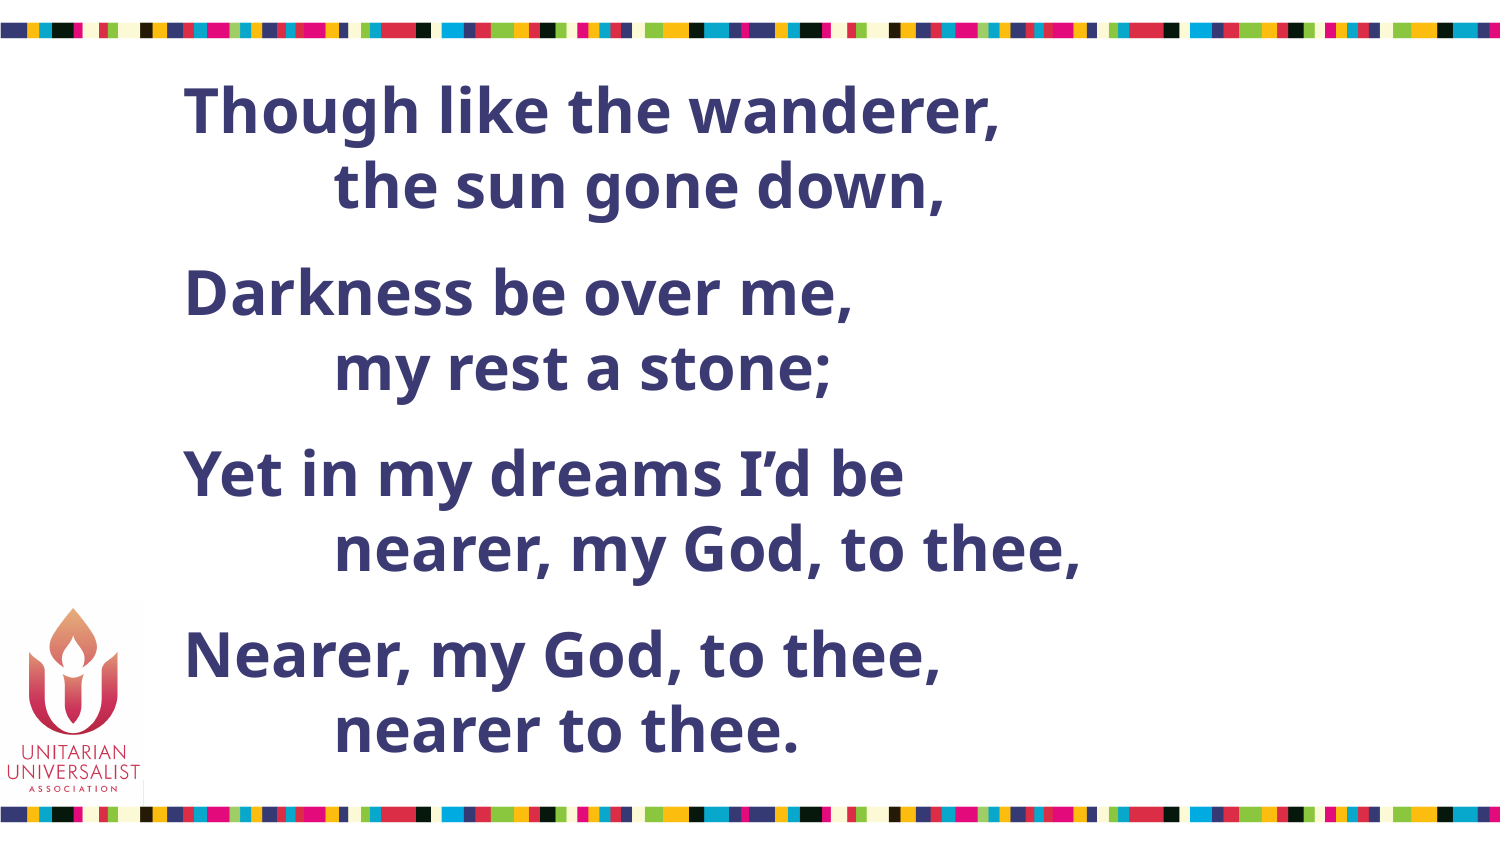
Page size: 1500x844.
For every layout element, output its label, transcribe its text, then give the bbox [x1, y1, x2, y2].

picture [0, 22, 1500, 40]
picture [0, 600, 1500, 824]
text_box Though like the wanderer, the sun gone down, Darkness be over me, my rest a stone; Yet in my dreams I’d be nearer, my God, to thee, Nearer, my God, to thee, nearer to thee. [168, 56, 1421, 780]
